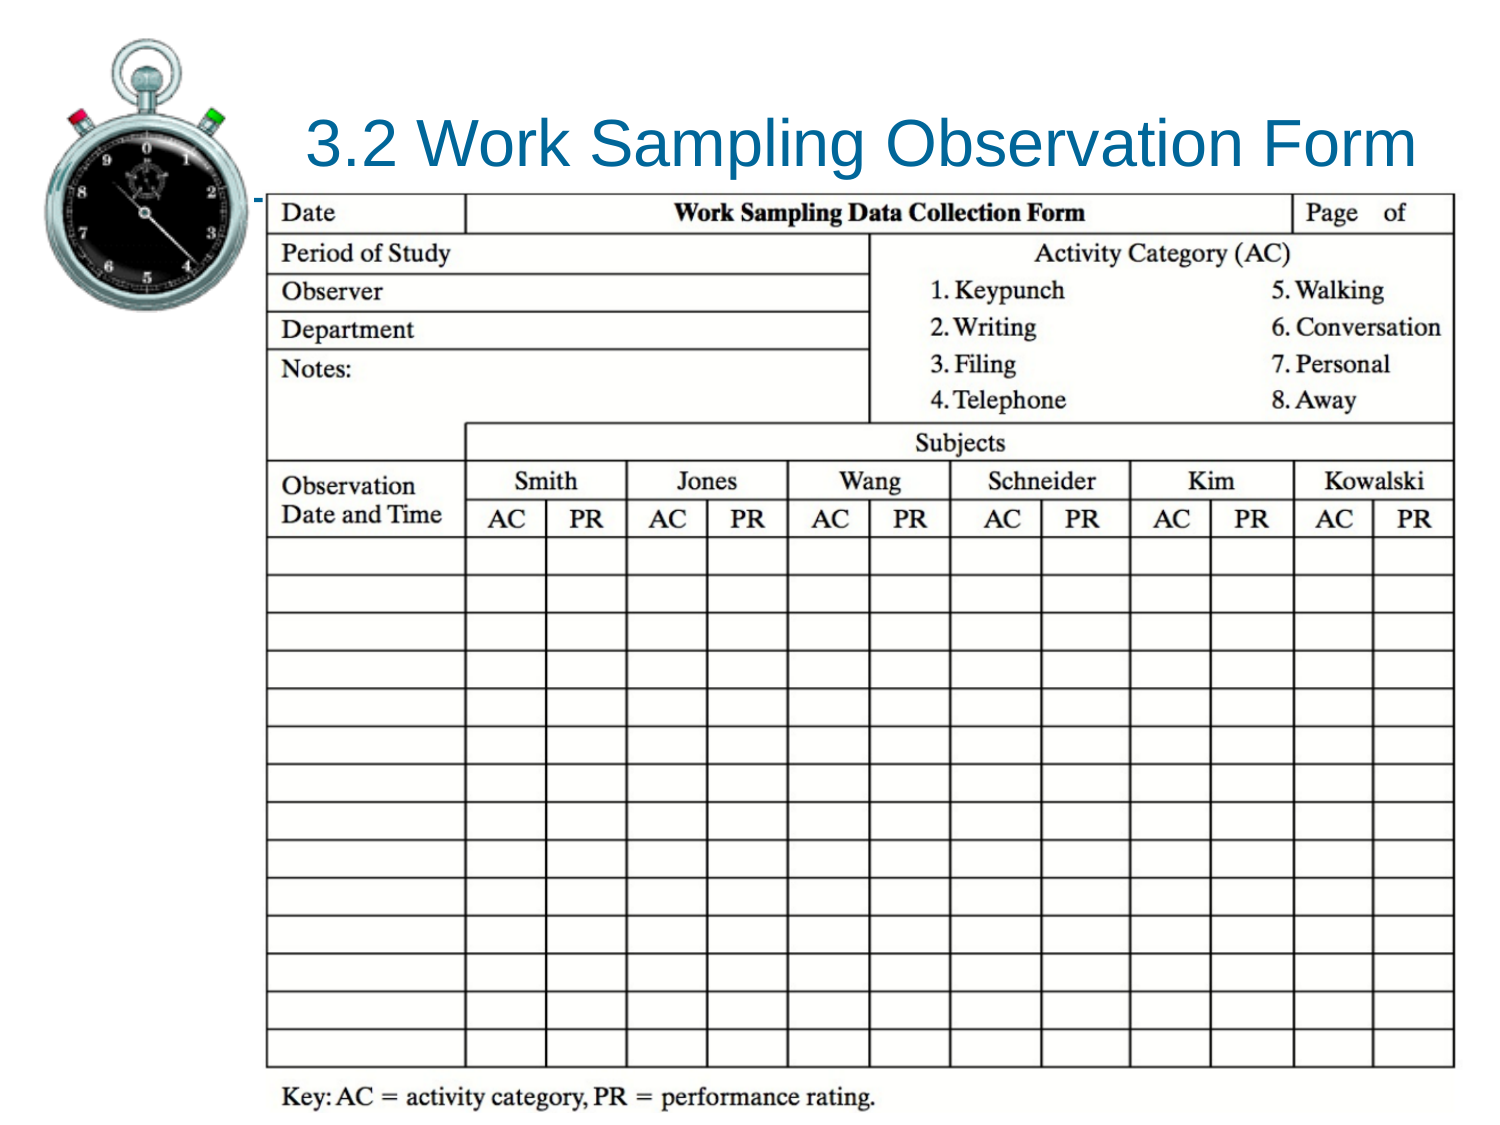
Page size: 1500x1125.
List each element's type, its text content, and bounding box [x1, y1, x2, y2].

title 3.2 Work Sampling Observation Form [275, 37, 1450, 185]
picture [37, 37, 254, 313]
picture [262, 187, 1463, 1113]
